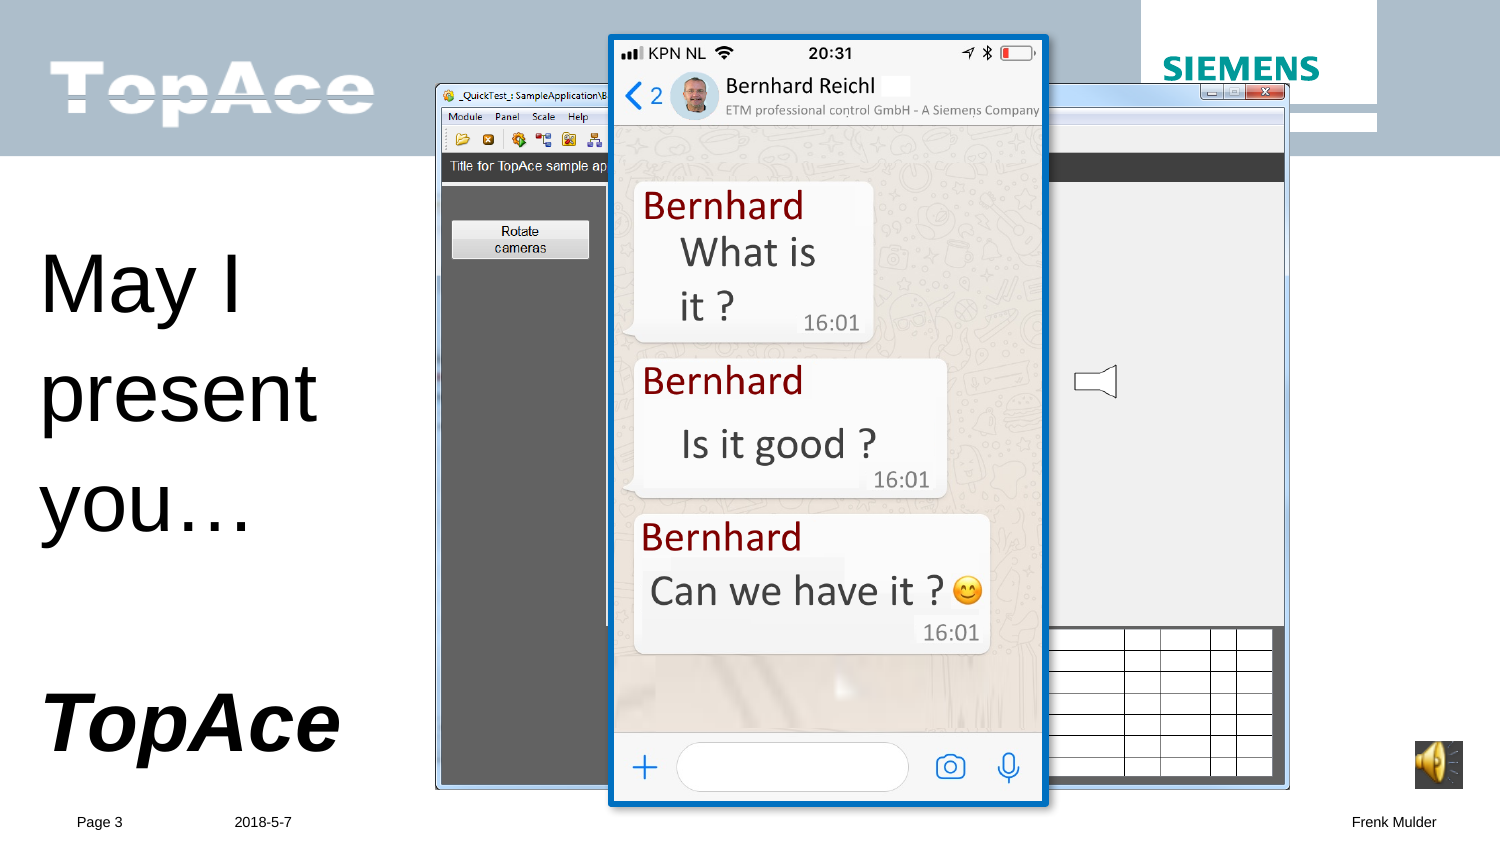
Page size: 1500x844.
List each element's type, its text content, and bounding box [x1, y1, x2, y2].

picture [1413, 739, 1465, 791]
picture [39, 39, 399, 140]
picture [435, 39, 1290, 801]
title [0, 0, 1500, 157]
text_box May I present you… TopAce [39, 218, 430, 769]
